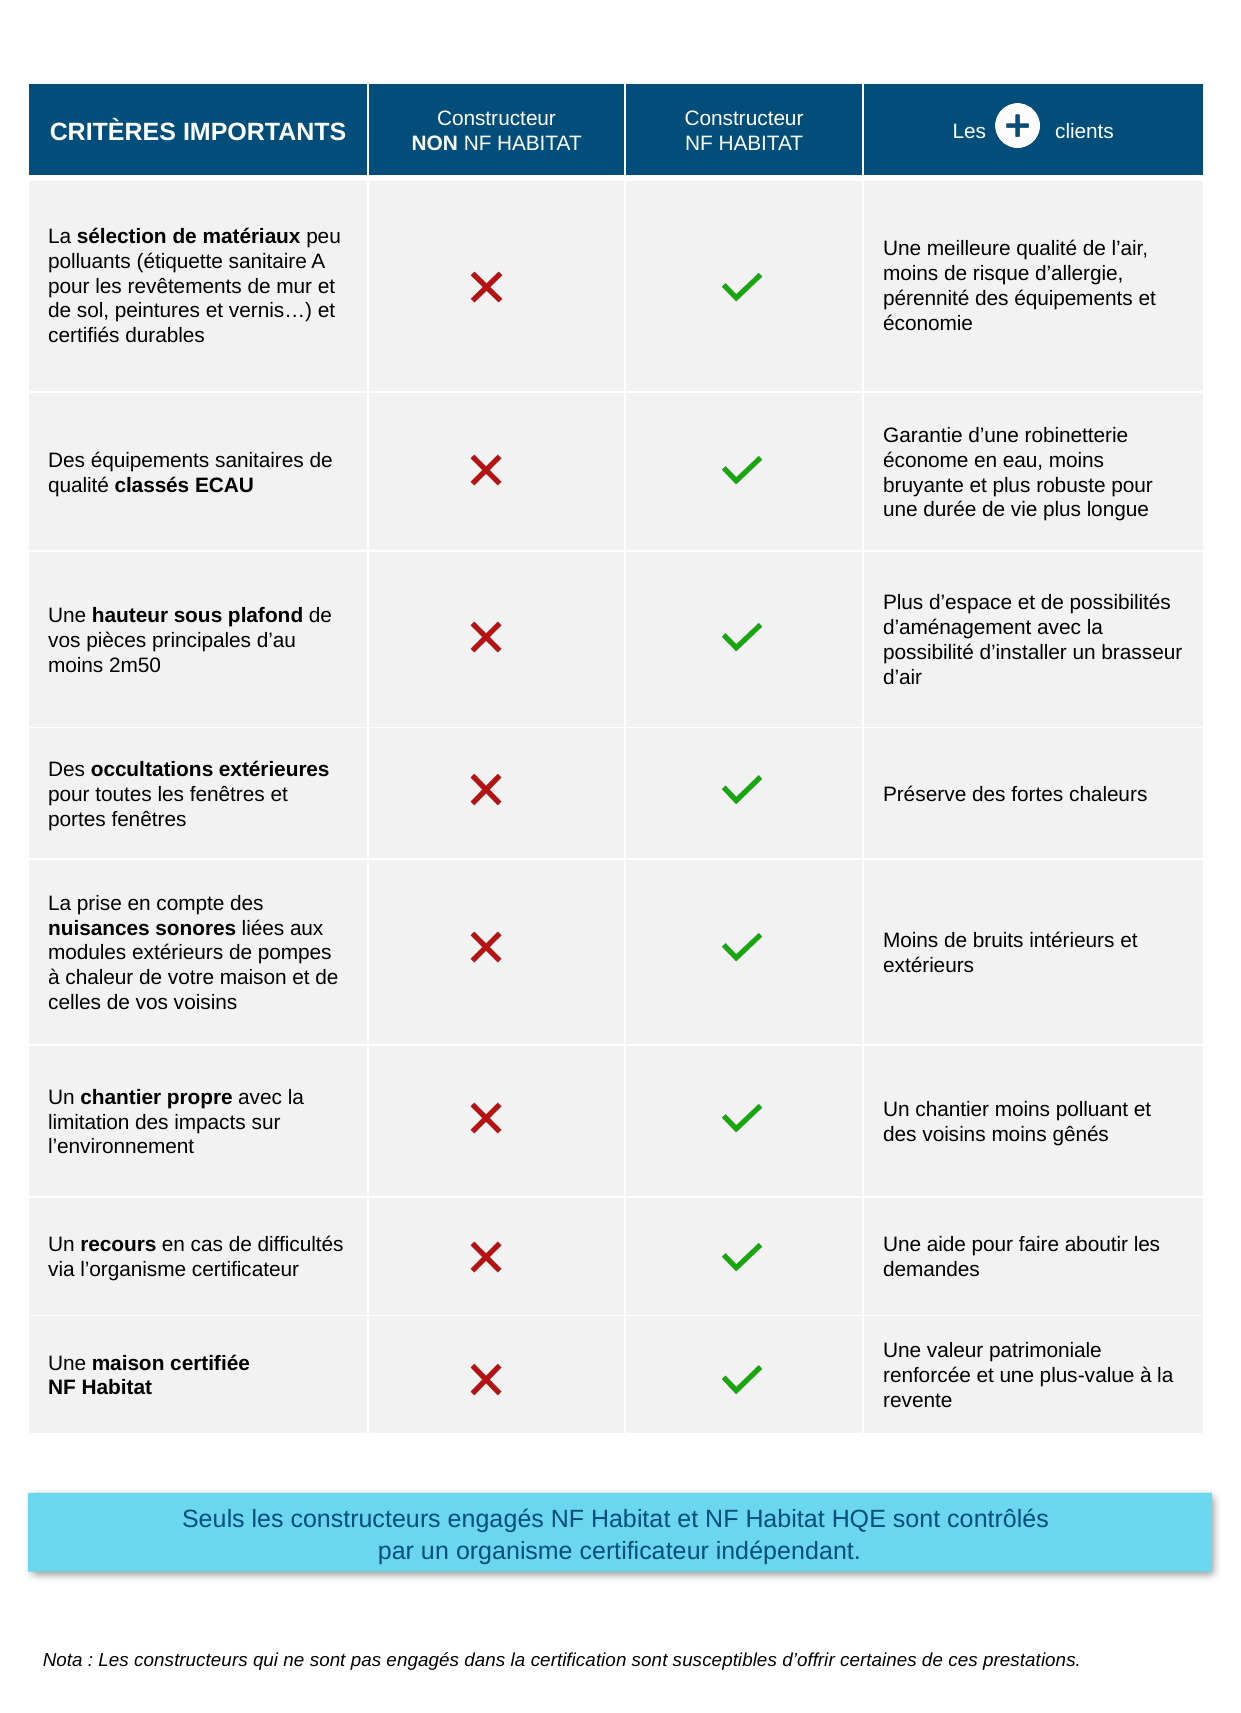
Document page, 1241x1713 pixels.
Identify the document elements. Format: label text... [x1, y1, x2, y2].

picture [721, 1358, 763, 1401]
table_cell [369, 1046, 624, 1196]
picture [465, 768, 507, 811]
table_cell Une valeur patrimoniale renforcée et une plus-value à la revente [864, 1316, 1203, 1433]
table_cell Un chantier propre avec la limitation des impacts sur l’environnement [29, 1046, 367, 1196]
table_cell Moins de bruits intérieurs et extérieurs [864, 860, 1203, 1044]
picture [465, 926, 507, 968]
picture [465, 266, 508, 308]
picture [721, 1236, 763, 1278]
table_cell Plus d’espace et de possibilités d’aménagement avec la possibilité d’installer un brasseur d’air [864, 552, 1203, 727]
picture [721, 266, 763, 308]
table_header Constructeur NON NF HABITAT [369, 84, 624, 175]
table_cell Une meilleure qualité de l’air, moins de risque d’allergie, pérennité des équipements et économie [864, 181, 1203, 391]
picture [721, 616, 763, 659]
table_cell Un recours en cas de difficultés via l’organisme certificateur [29, 1198, 367, 1315]
picture [465, 1097, 507, 1139]
table_header CRITÈRES IMPORTANTS [29, 84, 367, 175]
table_cell [626, 860, 862, 1044]
table_cell Garantie d’une robinetterie économe en eau, moins bruyante et plus robuste pour une durée de vie plus longue [864, 393, 1203, 550]
table_cell Des occultations extérieures pour toutes les fenêtres et portes fenêtres [29, 728, 367, 858]
picture [721, 768, 763, 811]
table_cell Une aide pour faire aboutir les demandes [864, 1198, 1203, 1315]
table_cell Un chantier moins polluant et des voisins moins gênés [864, 1046, 1203, 1196]
table_cell La sélection de matériaux peu polluants (étiquette sanitaire A pour les revêtements de mur et de sol, peintures et vernis…) et certifiés durables [29, 181, 367, 391]
picture [465, 1358, 507, 1401]
text_box Seuls les constructeurs engagés NF Habitat et NF Habitat HQE sont contrôlés par un organisme certificateur indépendant. [28, 1492, 1212, 1572]
table_cell Une hauteur sous plafond de vos pièces principales d’au moins 2m50 [29, 552, 367, 727]
table_cell [369, 728, 624, 858]
table_cell [626, 1198, 862, 1315]
table_cell Préserve des fortes chaleurs [864, 728, 1203, 858]
picture [465, 449, 507, 491]
picture [721, 1097, 763, 1139]
table_cell [369, 181, 624, 391]
picture [721, 926, 763, 968]
table_header Constructeur NF HABITAT [626, 84, 862, 175]
table_header Les clients [864, 84, 1203, 175]
table_cell [369, 393, 624, 550]
table_cell [369, 1316, 624, 1433]
table_cell [626, 1046, 862, 1196]
picture [989, 97, 1046, 154]
table_cell [369, 860, 624, 1044]
table_cell Une maison certifiée NF Habitat [29, 1316, 367, 1433]
text_box Nota : Les constructeurs qui ne sont pas engagés dans la certification sont susceptibles d’offrir certaines de ces prestations. [28, 1639, 1196, 1678]
picture [721, 449, 763, 491]
table_cell Des équipements sanitaires de qualité classés ECAU [29, 393, 367, 550]
picture [465, 616, 507, 659]
table_cell [626, 552, 862, 727]
table_cell [626, 393, 862, 550]
table_cell [369, 1198, 624, 1315]
picture [465, 1236, 507, 1278]
table_cell [626, 1316, 862, 1433]
table_cell La prise en compte des nuisances sonores liées aux modules extérieurs de pompes à chaleur de votre maison et de celles de vos voisins [29, 860, 367, 1044]
table_cell [626, 728, 862, 858]
table_cell [369, 552, 624, 727]
table_cell [626, 181, 862, 391]
